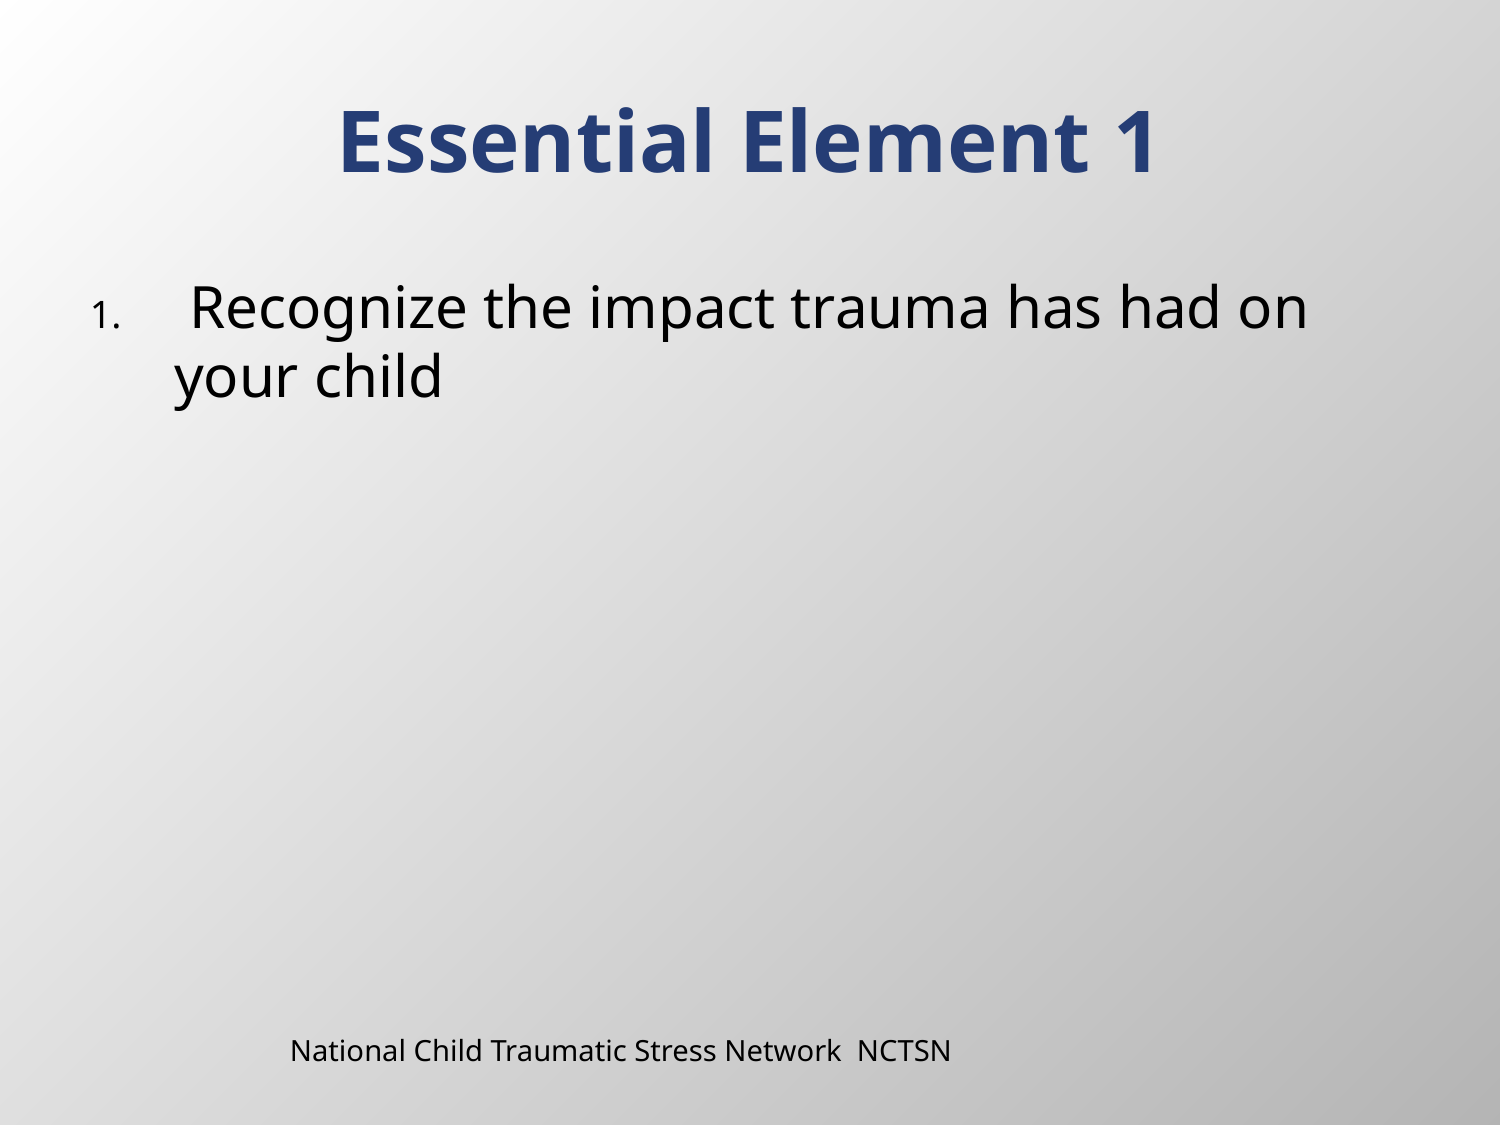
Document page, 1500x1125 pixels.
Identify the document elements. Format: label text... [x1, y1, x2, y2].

title Essential Element 1 [75, 45, 1425, 233]
list Recognize the impact trauma has had on your child [75, 262, 1425, 1035]
text_box National Child Traumatic Stress Network NCTSN [274, 1024, 1100, 1075]
